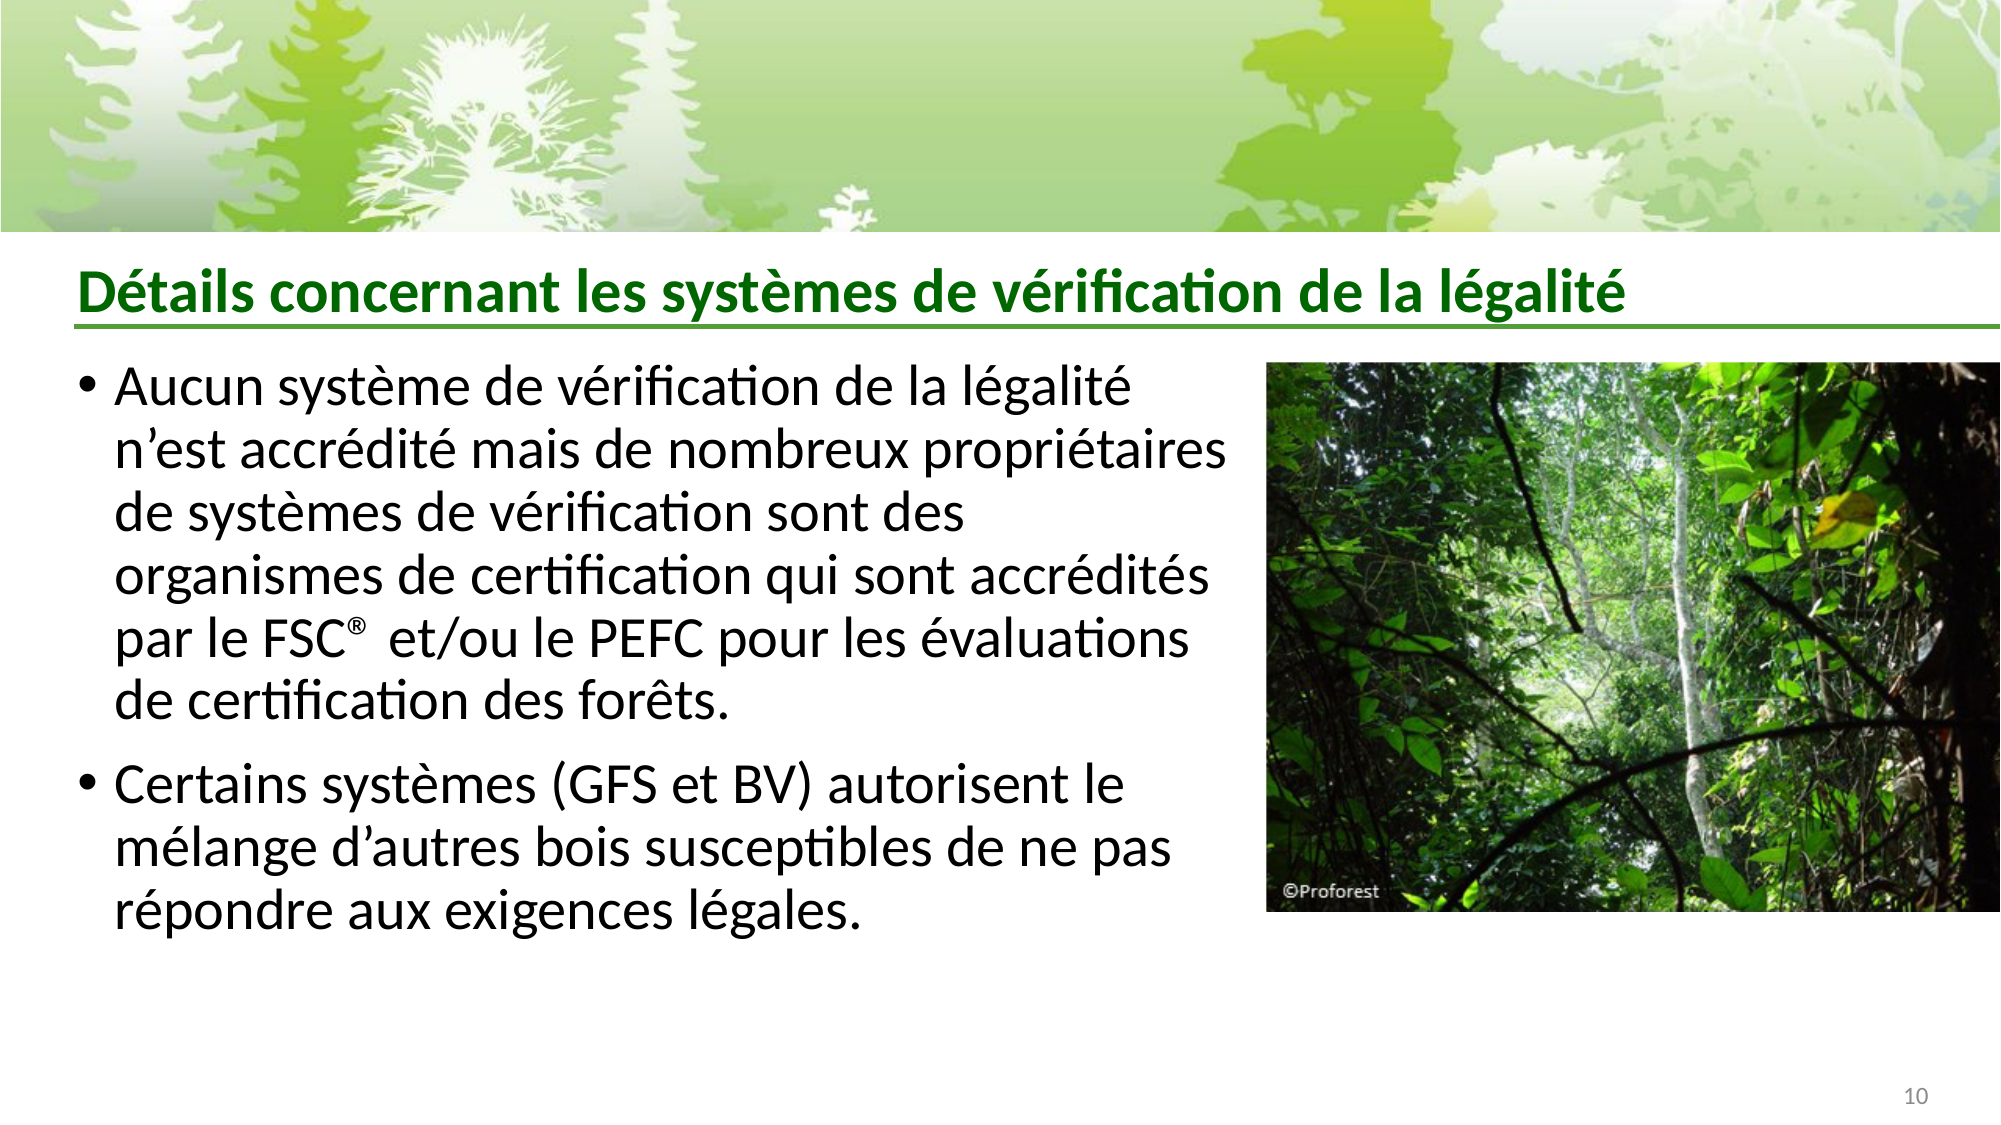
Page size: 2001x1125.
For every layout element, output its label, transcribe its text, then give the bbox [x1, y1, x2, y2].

picture [0, 0, 2000, 232]
list Aucun système de vérification de la légalité n’est accrédité mais de nombreux propriétaires de systèmes de vérification sont des organismes de certification qui sont accrédités par le FSC® et/ou le PEFC pour les évaluations de certification des forêts. Certains systèmes (GFS et BV) autorisent le mélange d’autres bois susceptibles de ne pas répondre aux exigences légales. [62, 347, 1246, 1091]
picture [1265, 361, 2000, 912]
title Détails concernant les systèmes de vérification de la légalité [62, 198, 1776, 386]
slide_number 10 [1493, 1065, 1944, 1125]
